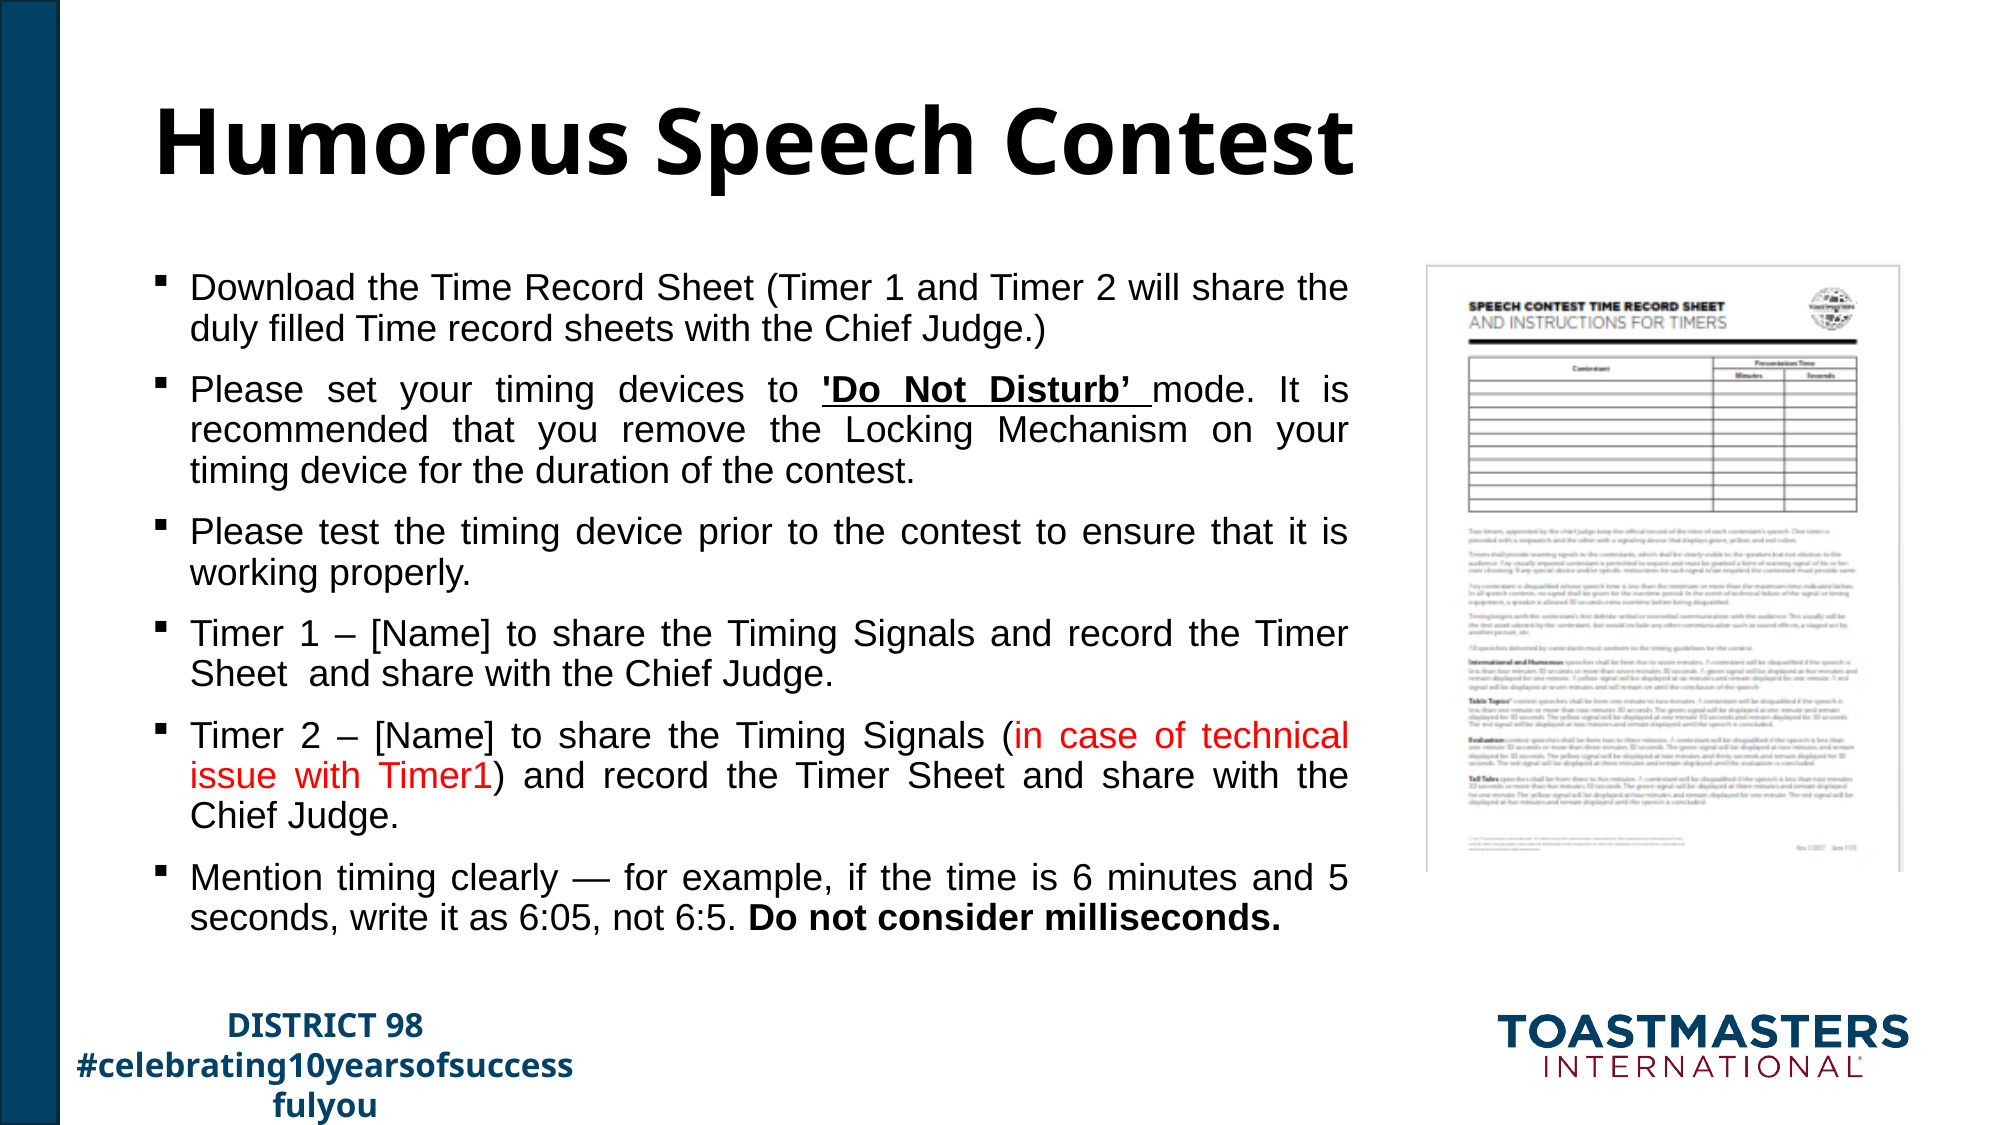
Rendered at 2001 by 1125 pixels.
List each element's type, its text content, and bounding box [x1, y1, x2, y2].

list Download the Time Record Sheet (Timer 1 and Timer 2 will share the duly filled Time record sheets with the Chief Judge.) Please set your timing devices to 'Do Not Disturb’ mode. It is recommended that you remove the Locking Mechanism on your timing device for the duration of the contest. Please test the timing device prior to the contest to ensure that it is working properly. Timer 1 – [Name] to share the Timing Signals and record the Timer Sheet and share with the Chief Judge. Timer 2 – [Name] to share the Timing Signals (in case of technical issue with Timer1) and record the Timer Sheet and share with the Chief Judge. Mention timing clearly — for example, if the time is 6 minutes and 5 seconds, write it as 6:05, not 6:5. Do not consider milliseconds. [137, 260, 1365, 950]
title Humorous Speech Contest [137, 59, 1944, 229]
picture [1383, 260, 2000, 1125]
text_box DISTRICT 98 #celebrating10yearsofsuccessfulyou [57, 996, 593, 1125]
text_box [0, 0, 60, 1125]
